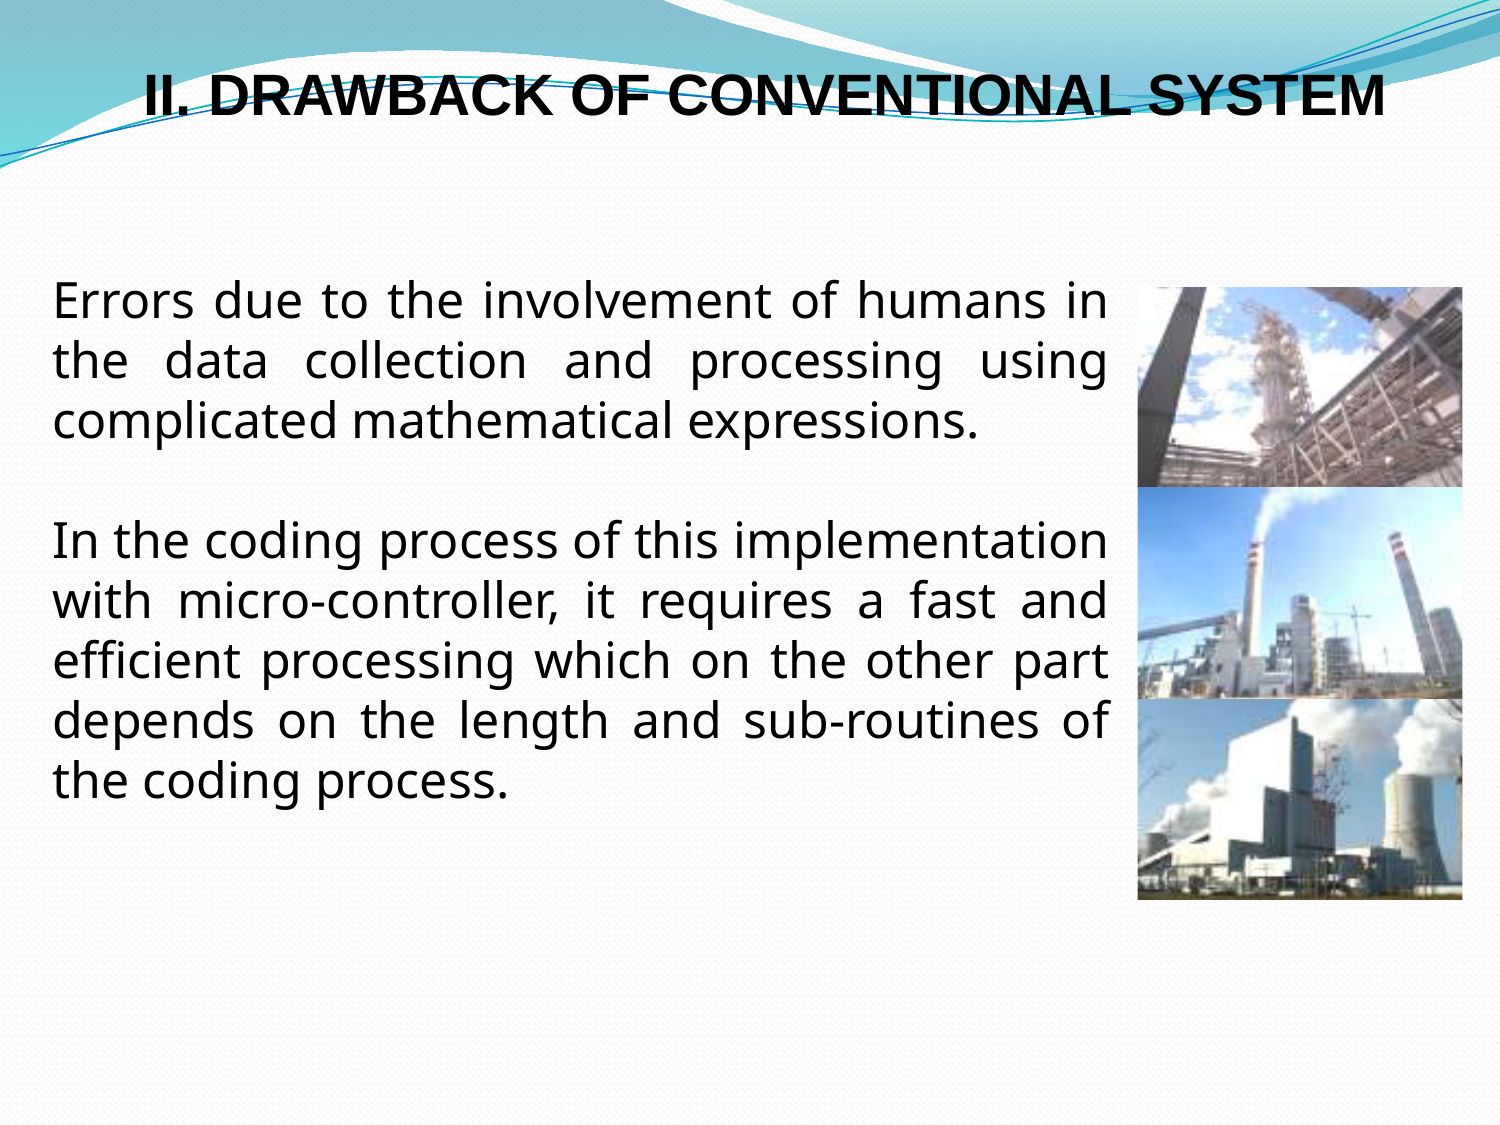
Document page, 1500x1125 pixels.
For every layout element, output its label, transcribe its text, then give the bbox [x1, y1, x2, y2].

text_box II. DRAWBACK OF CONVENTIONAL SYSTEM [128, 50, 1402, 135]
picture [1137, 287, 1463, 901]
text_box Errors due to the involvement of humans in the data collection and processing using complicated mathematical expressions. In the coding process of this implementation with micro-controller, it requires a fast and efficient processing which on the other part depends on the length and sub-routines of the coding process. [37, 261, 1125, 997]
